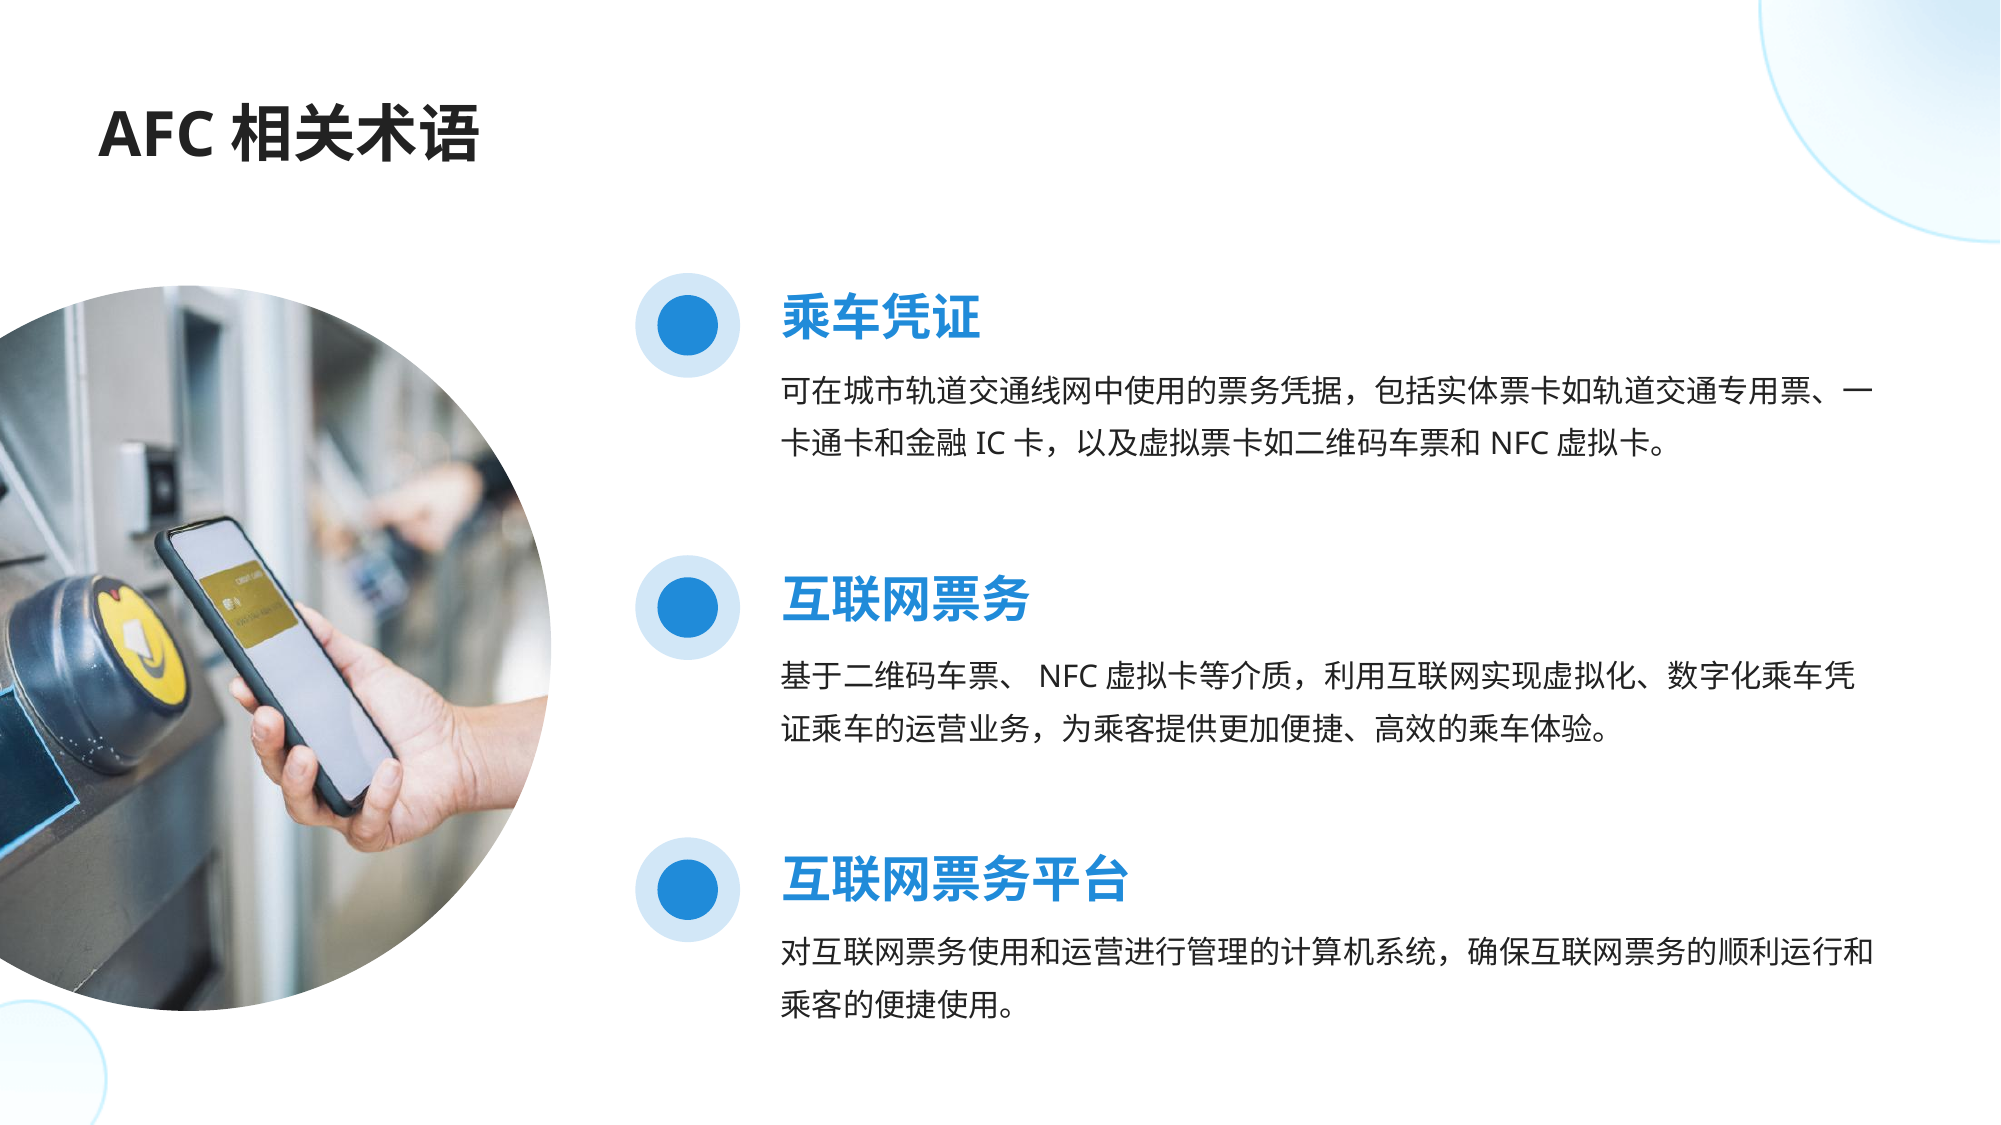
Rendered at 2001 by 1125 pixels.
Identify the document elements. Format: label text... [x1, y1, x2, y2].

text_box 对互联网票务使用和运营进行管理的计算机系统，确保互联网票务的顺利运行和乘客的便捷使用。 [760, 897, 1891, 1059]
text_box AFC相关术语 [78, 43, 1922, 189]
text_box 基于二维码车票、NFC虚拟卡等介质，利用互联网实现虚拟化、数字化乘车凭证乘车的运营业务，为乘客提供更加便捷、高效的乘车体验。 [760, 621, 1891, 783]
text_box 乘车凭证 [760, 240, 1891, 335]
picture [0, 0, 2001, 1125]
text_box 互联网票务平台 [760, 807, 1891, 897]
text_box [657, 295, 718, 356]
text_box [635, 555, 741, 660]
text_box 可在城市轨道交通线网中使用的票务凭据，包括实体票卡如轨道交通专用票、一卡通卡和金融IC卡，以及虚拟票卡如二维码车票和NFC虚拟卡。 [760, 335, 1891, 497]
text_box [635, 273, 741, 378]
text_box [657, 577, 718, 638]
text_box 互联网票务 [760, 521, 1891, 621]
text_box [657, 859, 718, 920]
text_box [635, 837, 741, 943]
